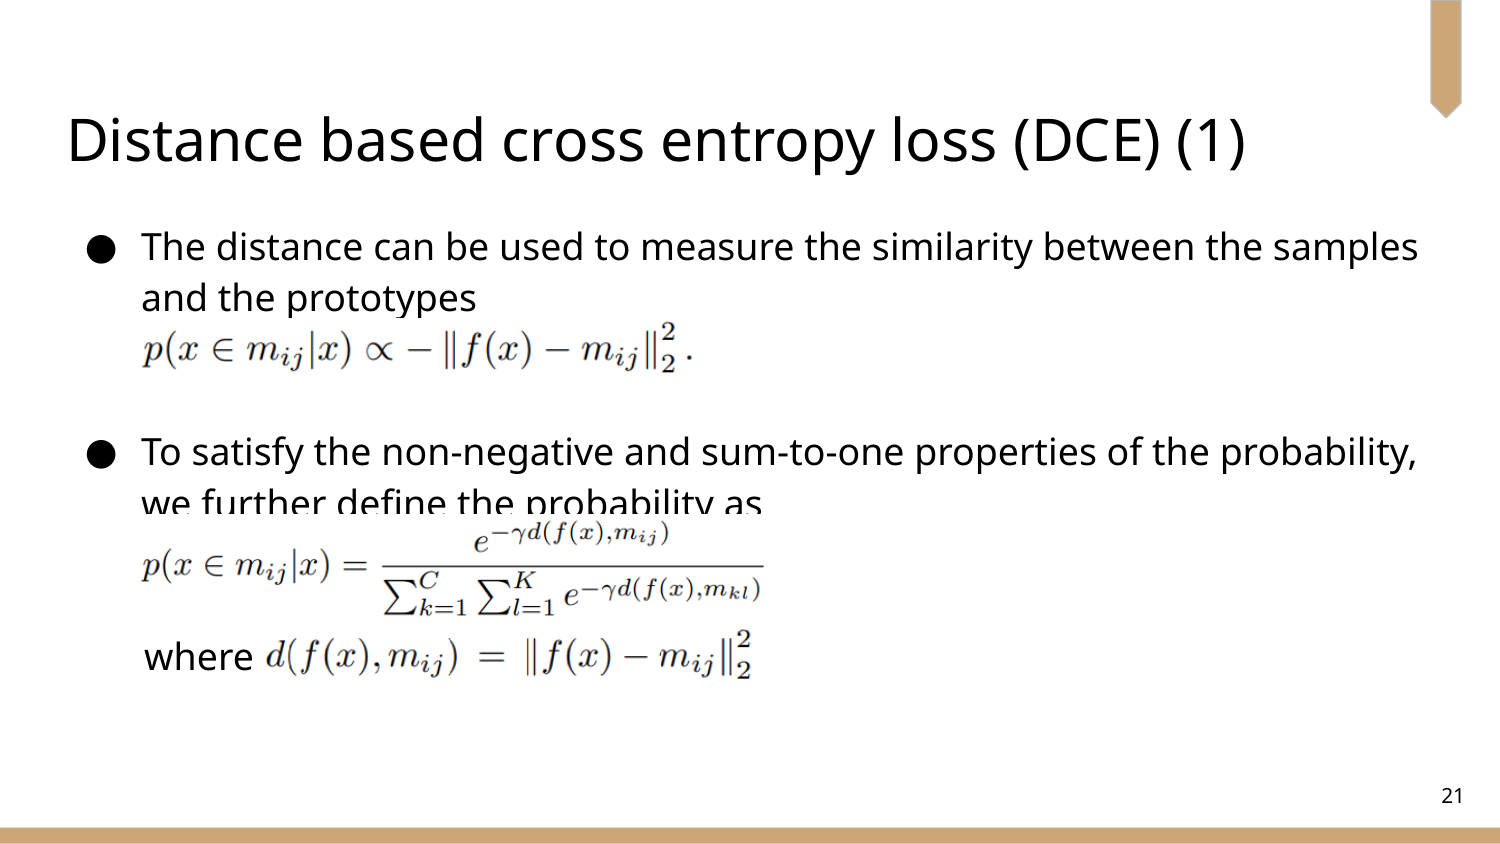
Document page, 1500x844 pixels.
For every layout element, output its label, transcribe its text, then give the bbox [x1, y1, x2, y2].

list The distance can be used to measure the similarity between the samples and the prototypes To satisfy the non-negative and sum-to-one properties of the probability, we further define the probability as where [51, 200, 1449, 752]
slide_number ‹#› [1389, 764, 1480, 830]
text_box [1431, 0, 1461, 118]
picture [139, 318, 694, 385]
picture [139, 513, 777, 681]
title Distance based cross entropy loss (DCE) (1) [51, 51, 1449, 189]
